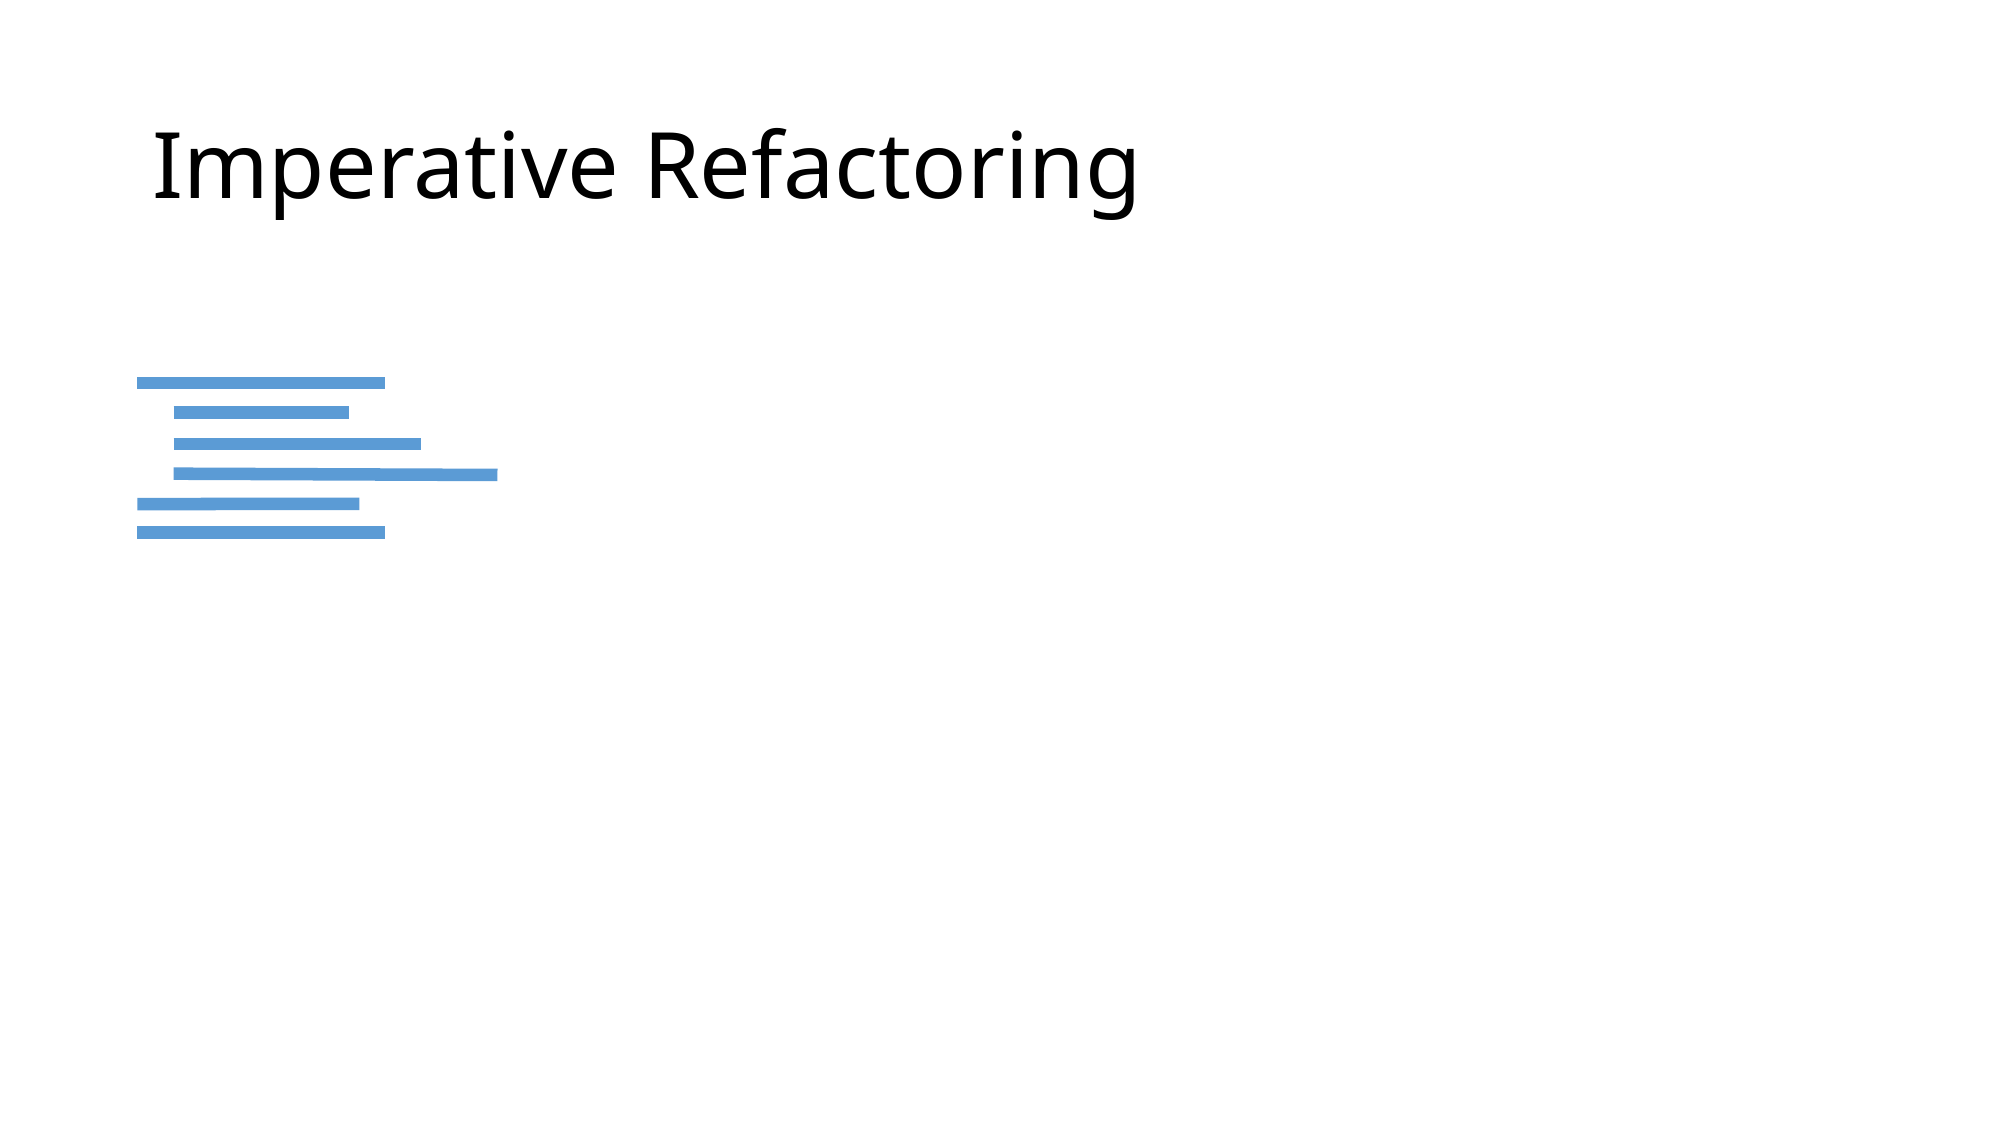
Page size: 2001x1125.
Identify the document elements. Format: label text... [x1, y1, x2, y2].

title Imperative Refactoring [137, 59, 1863, 278]
